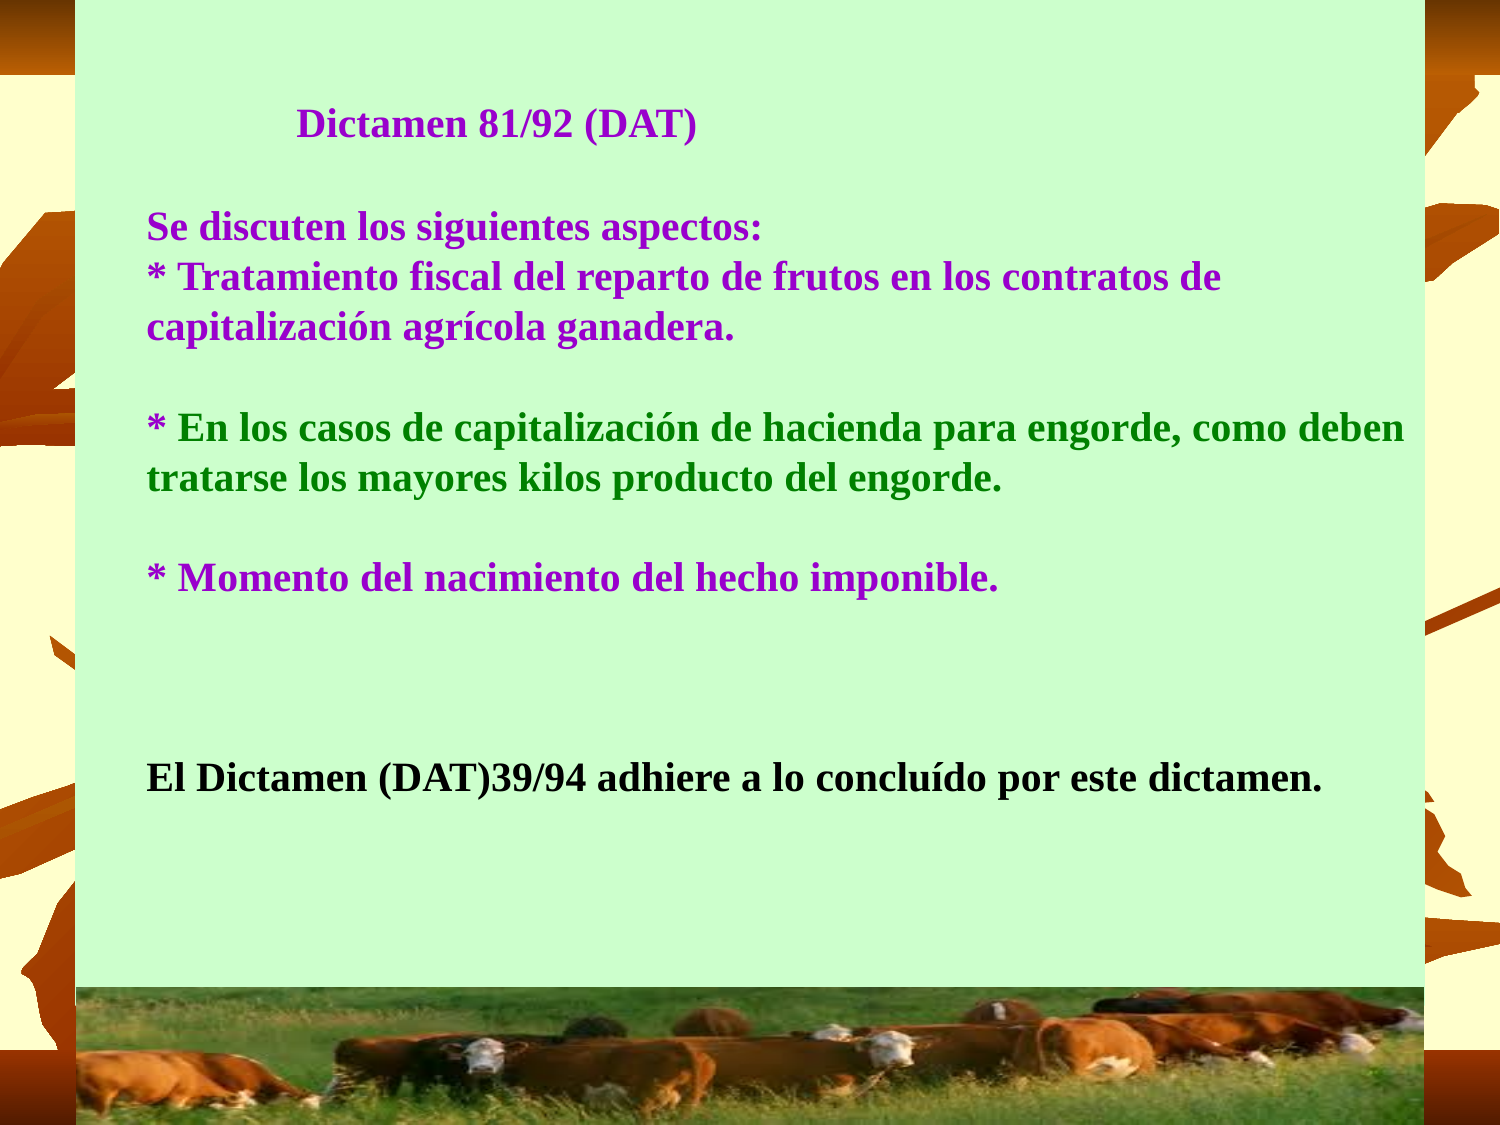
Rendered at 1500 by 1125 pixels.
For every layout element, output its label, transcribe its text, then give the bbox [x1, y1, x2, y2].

list Dictamen 81/92 (DAT) Se discuten los siguientes aspectos: * Tratamiento fiscal del reparto de frutos en los contratos de capitalización agrícola ganadera. * En los casos de capitalización de hacienda para engorde, como deben tratarse los mayores kilos producto del engorde. * Momento del nacimiento del hecho imponible. El Dictamen (DAT)39/94 adhiere a lo concluído por este dictamen. [74, 0, 1426, 989]
picture [76, 987, 1424, 1125]
text_box [253, 42, 1176, 148]
